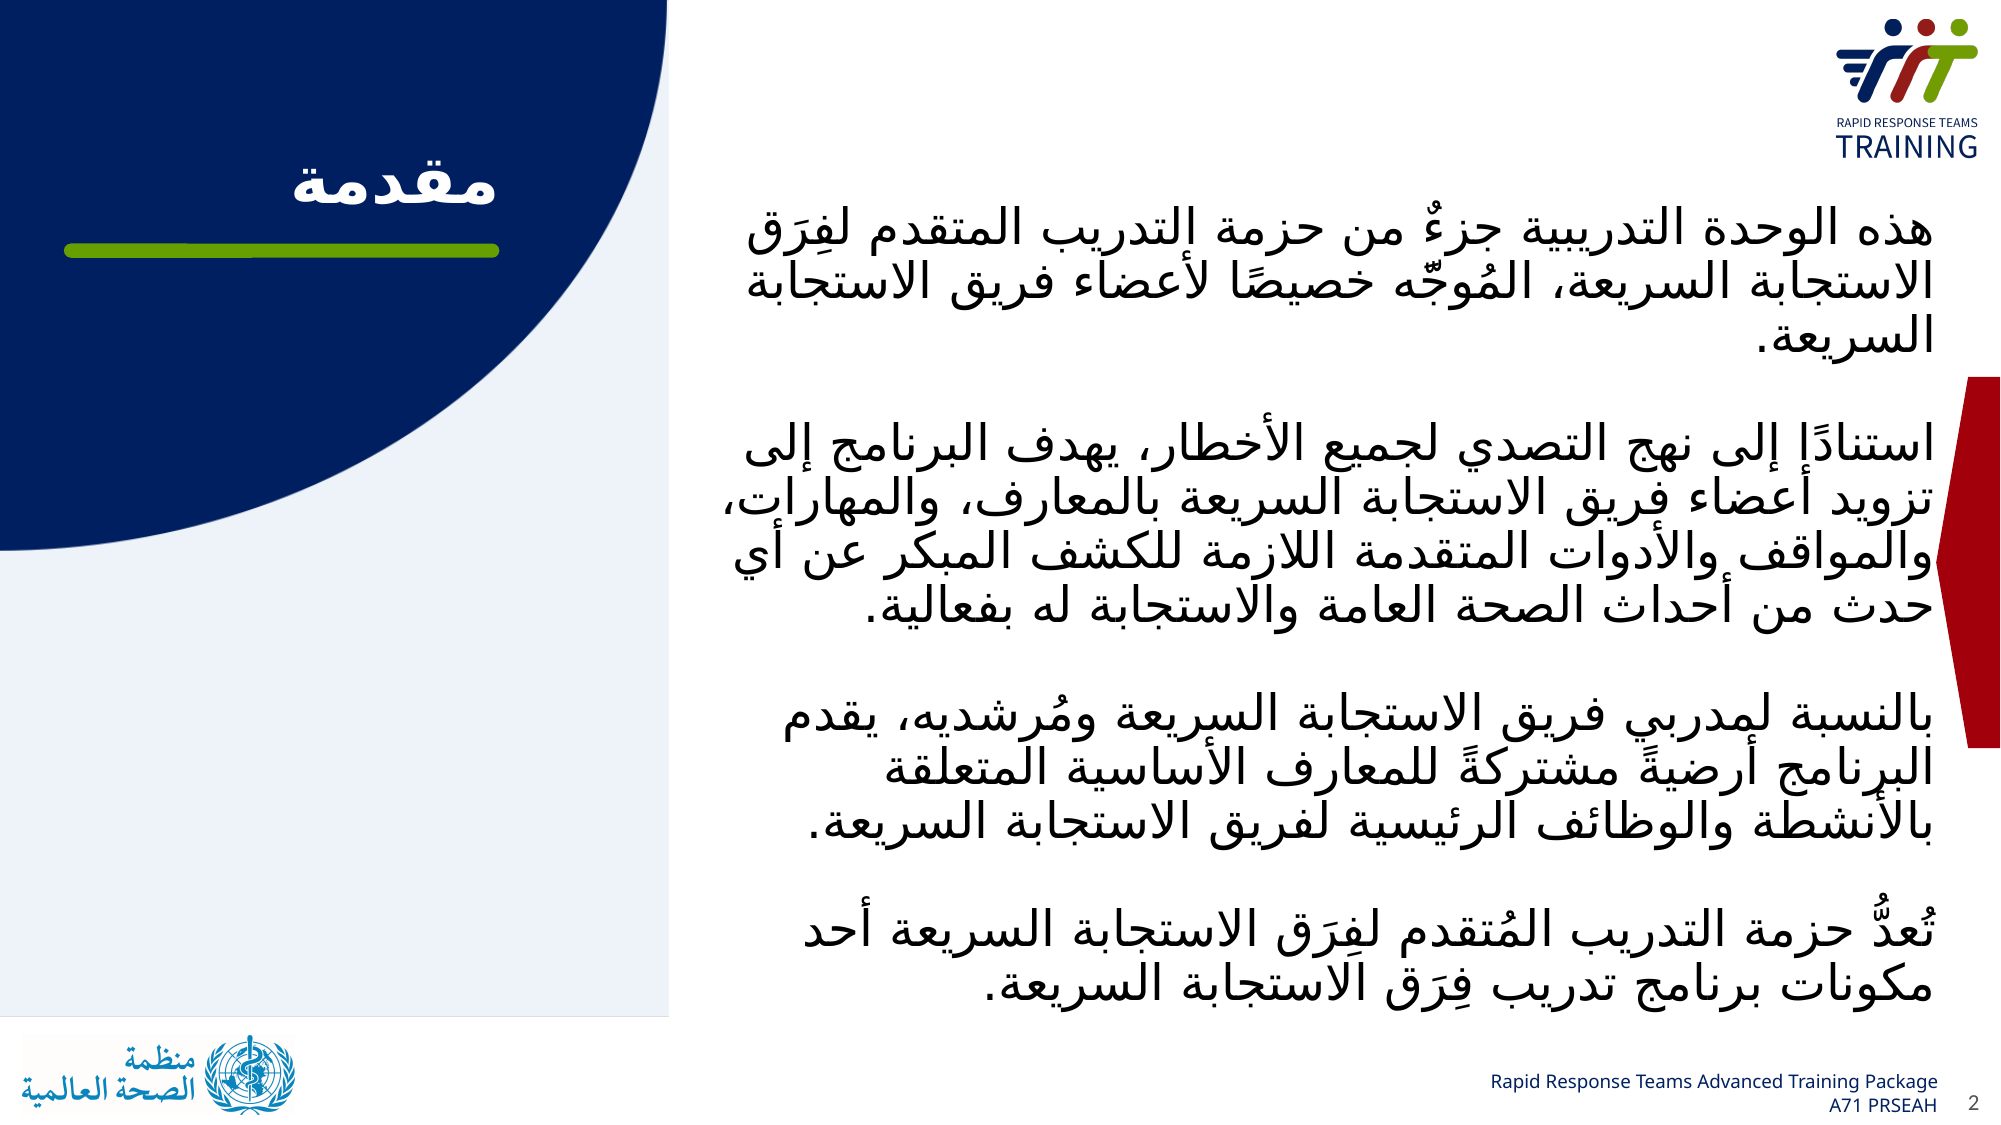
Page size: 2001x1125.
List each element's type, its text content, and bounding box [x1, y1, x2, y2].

text_box [63, 243, 500, 258]
slide_number 2 [1882, 1039, 1916, 1092]
picture [1835, 19, 1978, 167]
text_box مقدمة [71, 138, 507, 228]
list هذه الوحدة التدريبية جزءٌ من حزمة التدريب المتقدم لفِرَق الاستجابة السريعة، المُوجَّه خصيصًا لأعضاء فريق الاستجابة السريعة. استنادًا إلى نهج التصدي لجميع الأخطار، يهدف البرنامج إلى تزويد أعضاء فريق الاستجابة السريعة بالمعارف، والمهارات، والمواقف والأدوات المتقدمة اللازمة للكشف المبكر عن أي حدث من أحداث الصحة العامة والاستجابة له بفعالية. بالنسبة لمدربي فريق الاستجابة السريعة ومُرشديه، يقدم البرنامج أرضيةً مشتركةً للمعارف الأساسية المتعلقة بالأنشطة والوظائف الرئيسية لفريق الاستجابة السريعة. تُعدُّ حزمة التدريب المُتقدم لفِرَق الاستجابة السريعة أحد مكونات برنامج تدريب فِرَق الاستجابة السريعة. [700, 200, 1937, 1039]
picture [0, 0, 669, 1018]
picture [22, 1035, 295, 1115]
picture [252, 1050, 258, 1059]
